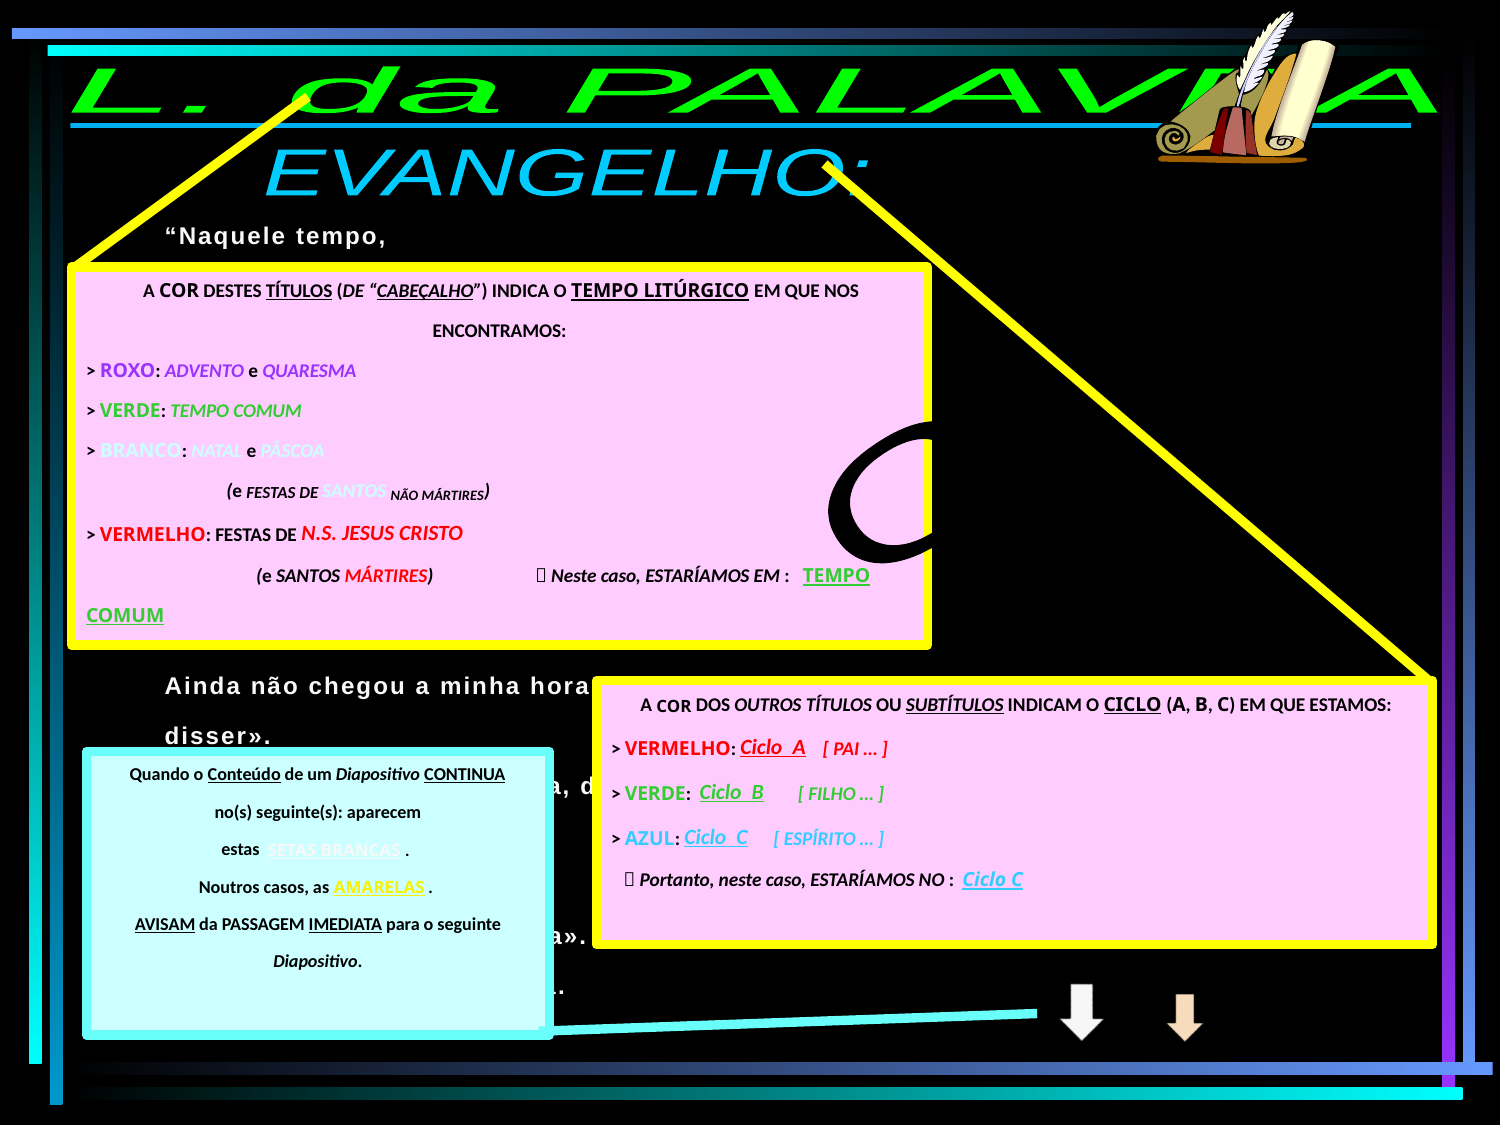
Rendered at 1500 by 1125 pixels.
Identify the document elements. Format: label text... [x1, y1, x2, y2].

picture [1049, 974, 1116, 1044]
text_box A COR DOS OUTROS TÍTULOS OU SUBTÍTULOS INDICAM O CICLO (A, B, C) EM QUE ESTAMOS: > VERMELHO: Ciclo A [ PAI … ] > VERDE: Ciclo B [ FILHO … ] > AZUL: Ciclo C [ ESPÍRITO … ]  Portanto, neste caso, ESTARÍAMOS NO : Ciclo C [596, 163, 1433, 945]
text_box A COR DESTES TÍTULOS (DE “CABEÇALHO”) INDICA O TEMPO LITÚRGICO EM QUE NOS ENCONTRAMOS: > ROXO: ADVENTO e QUARESMA > VERDE: TEMPO COMUM > BRANCO: NATAL e PÁSCOA (e FESTAS DE SANTOS NÃO MÁRTIRES) > VERMELHO: FESTAS DE N.S. JESUS CRISTO (e SANTOS MÁRTIRES)  Neste caso, ESTARÍAMOS EM : TEMPO COMUM [71, 96, 928, 646]
text_box “Naquele tempo, realizou-se um casamento em Caná da Galileia e estava lá a Mãe de Jesus. Jesus e os seus discípulos foram também convidados para o casamento. A certa altura faltou o vinho. Então a Mãe de Jesus disse-Lhe: «Não têm vinho». Jesus respondeu-Lhe: «Mulher, que temos nós com isso? Ainda não chegou a minha hora». Sua Mãe disse aos serventes: «Fazei tudo o que Ele vos disser». Havia ali seis talhas de pedra, destinadas à purificação dos judeus, levando cada uma de duas a três medidas. Disse-lhes Jesus: «Enchei essas talhas de água». Eles encheram-nas até acima. [149, 207, 1447, 1024]
picture [1165, 991, 1205, 1038]
picture [1151, 6, 1343, 166]
text_box Quando o Conteúdo de um Diapositivo CONTINUA no(s) seguinte(s): aparecem estas SETAS BRANCAS . Noutros casos, as AMARELAS . AVISAM da PASSAGEM IMEDIATA para o seguinte Diapositivo. [86, 751, 1038, 1036]
